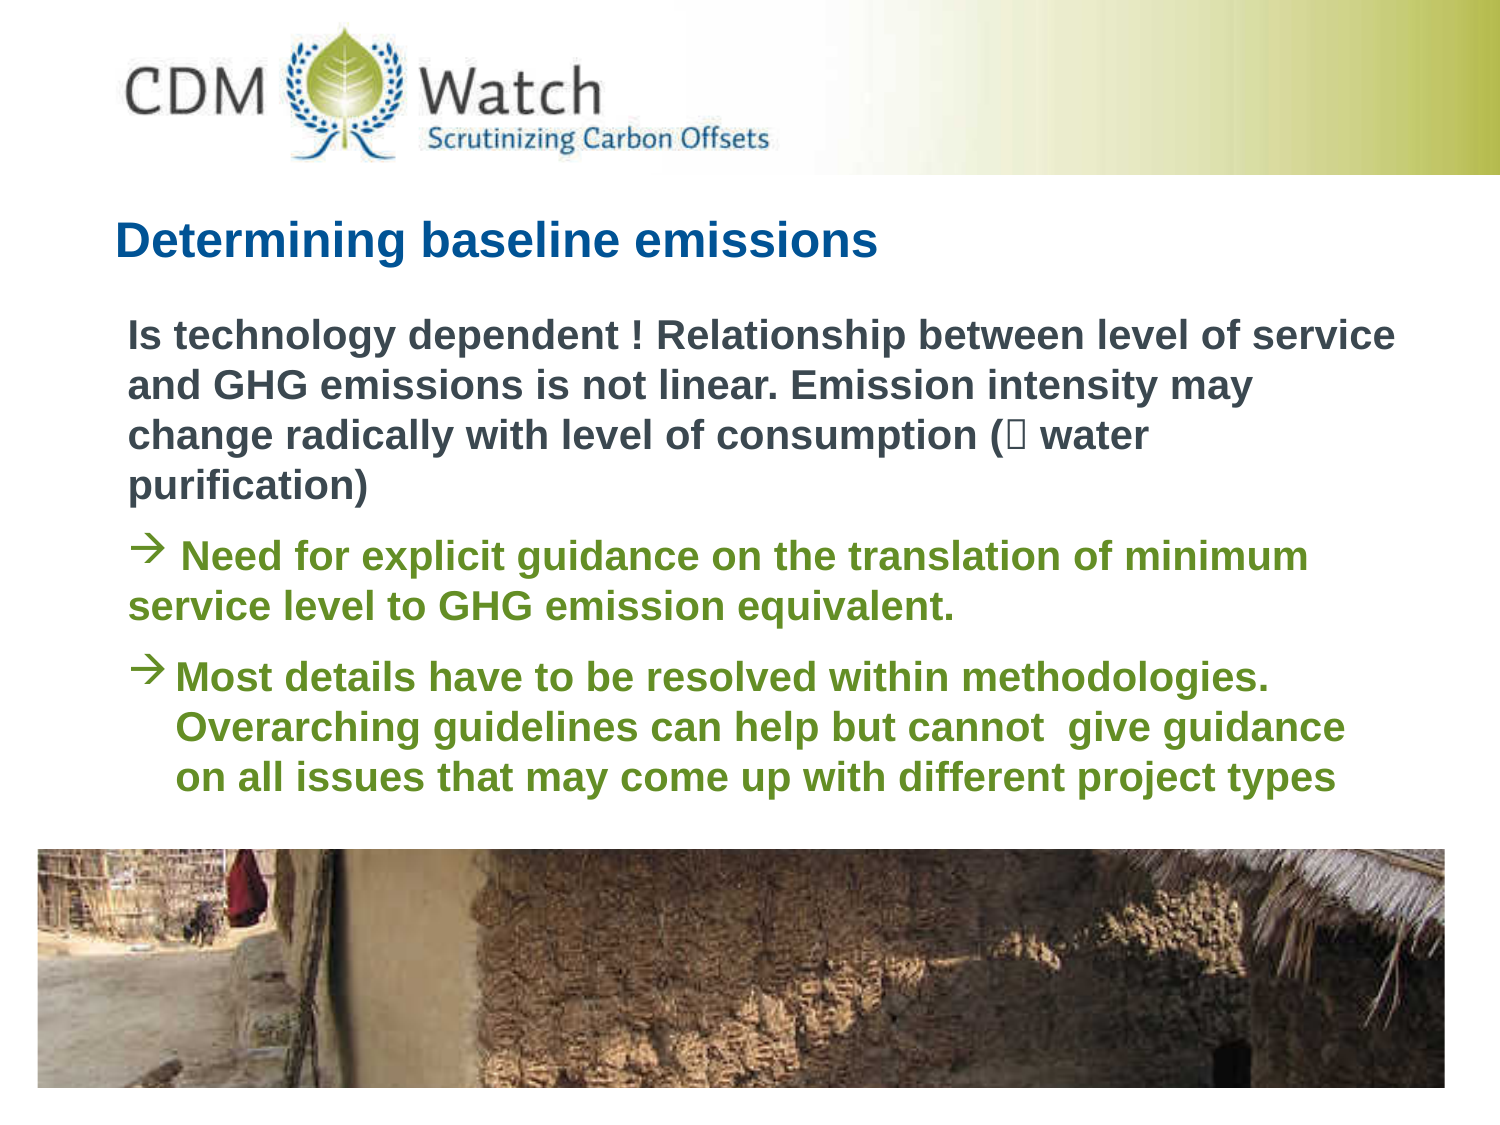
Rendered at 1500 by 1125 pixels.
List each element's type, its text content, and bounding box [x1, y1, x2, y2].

title Determining baseline emissions [99, 187, 1500, 288]
picture [37, 849, 1445, 1088]
subtitle Is technology dependent ! Relationship between level of service and GHG emissions is not linear. Emission intensity may change radically with level of consumption ( water purification) Need for explicit guidance on the translation of minimum service level to GHG emission equivalent. Most details have to be resolved within methodologies. Overarching guidelines can help but cannot give guidance on all issues that may come up with different project types [112, 299, 1413, 848]
picture [0, 0, 1500, 175]
